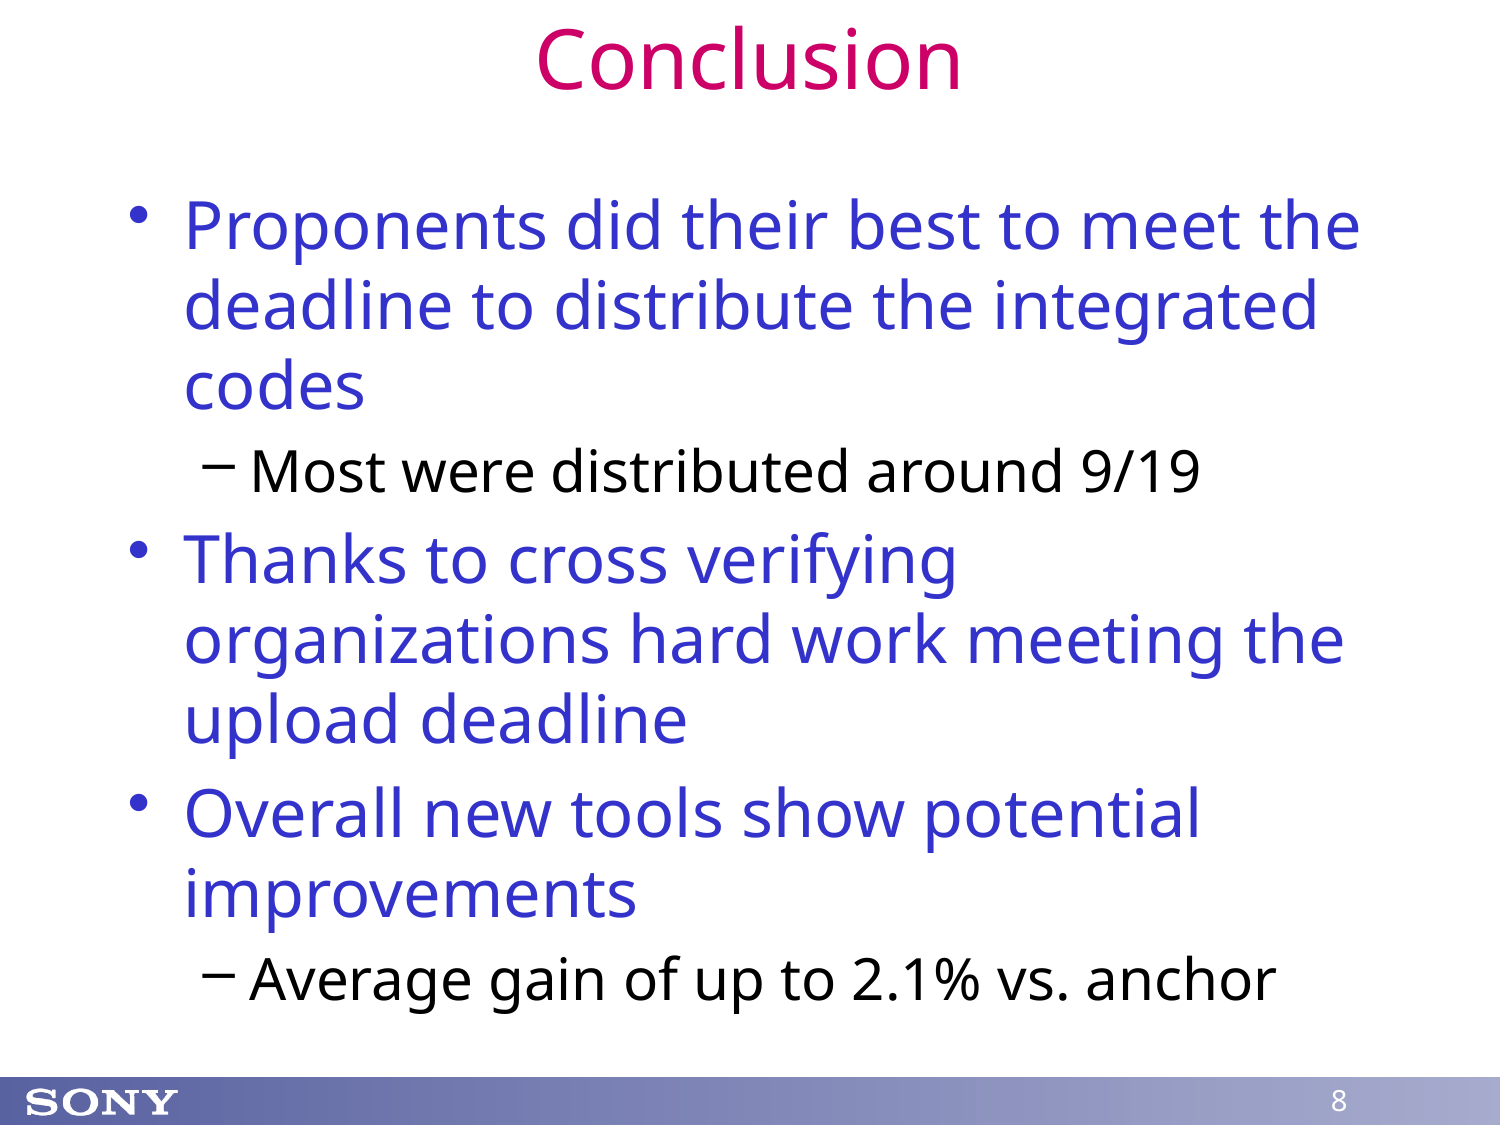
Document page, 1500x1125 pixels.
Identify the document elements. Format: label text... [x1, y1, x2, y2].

picture [26, 1088, 178, 1116]
title Conclusion [112, 0, 1388, 115]
slide_number 8 [1049, 1074, 1363, 1125]
list Proponents did their best to meet the deadline to distribute the integrated codes Most were distributed around 9/19 Thanks to cross verifying organizations hard work meeting the upload deadline Overall new tools show potential improvements Average gain of up to 2.1% vs. anchor [112, 174, 1388, 1076]
